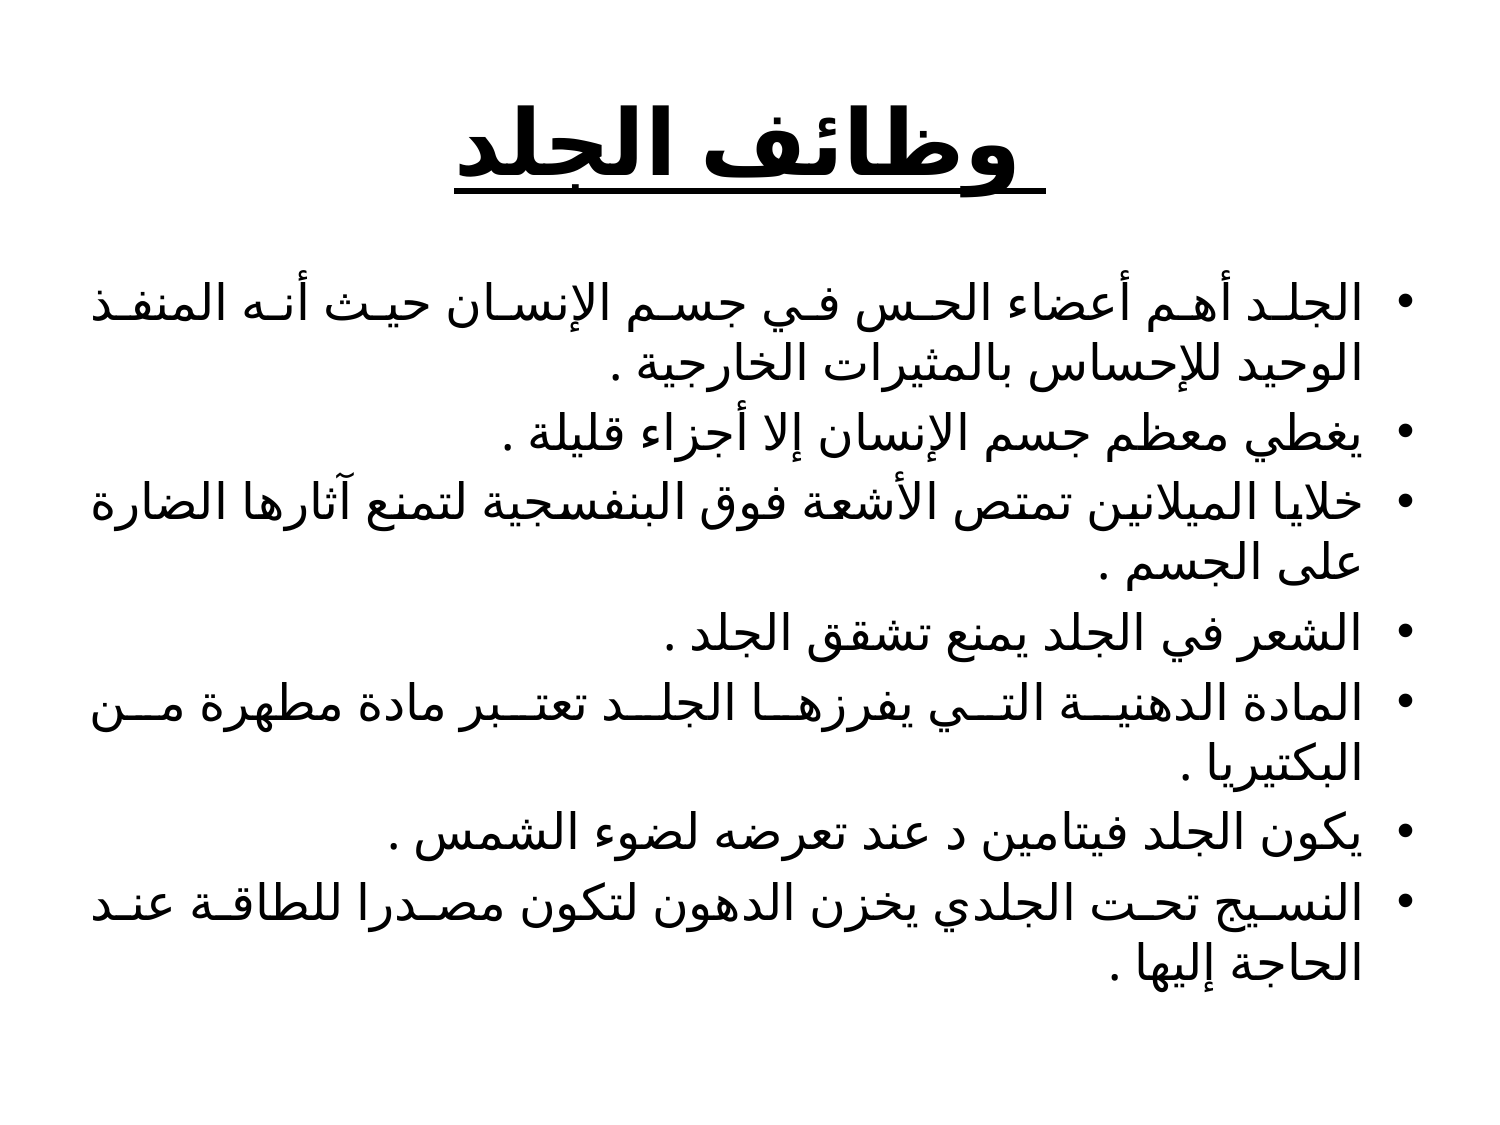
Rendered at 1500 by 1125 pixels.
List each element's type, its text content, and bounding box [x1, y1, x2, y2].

list الجلد أهم أعضاء الحس في جسم الإنسان حيث أنه المنفذ الوحيد للإحساس بالمثيرات الخارجية . يغطي معظم جسم الإنسان إلا أجزاء قليلة . خلايا الميلانين تمتص الأشعة فوق البنفسجية لتمنع آثارها الضارة على الجسم . الشعر في الجلد يمنع تشقق الجلد . المادة الدهنية التي يفرزها الجلد تعتبر مادة مطهرة من البكتيريا . يكون الجلد فيتامين د عند تعرضه لضوء الشمس . النسيج تحت الجلدي يخزن الدهون لتكون مصدرا للطاقة عند الحاجة إليها . [75, 262, 1425, 1005]
title وظائف الجلد [75, 45, 1425, 233]
